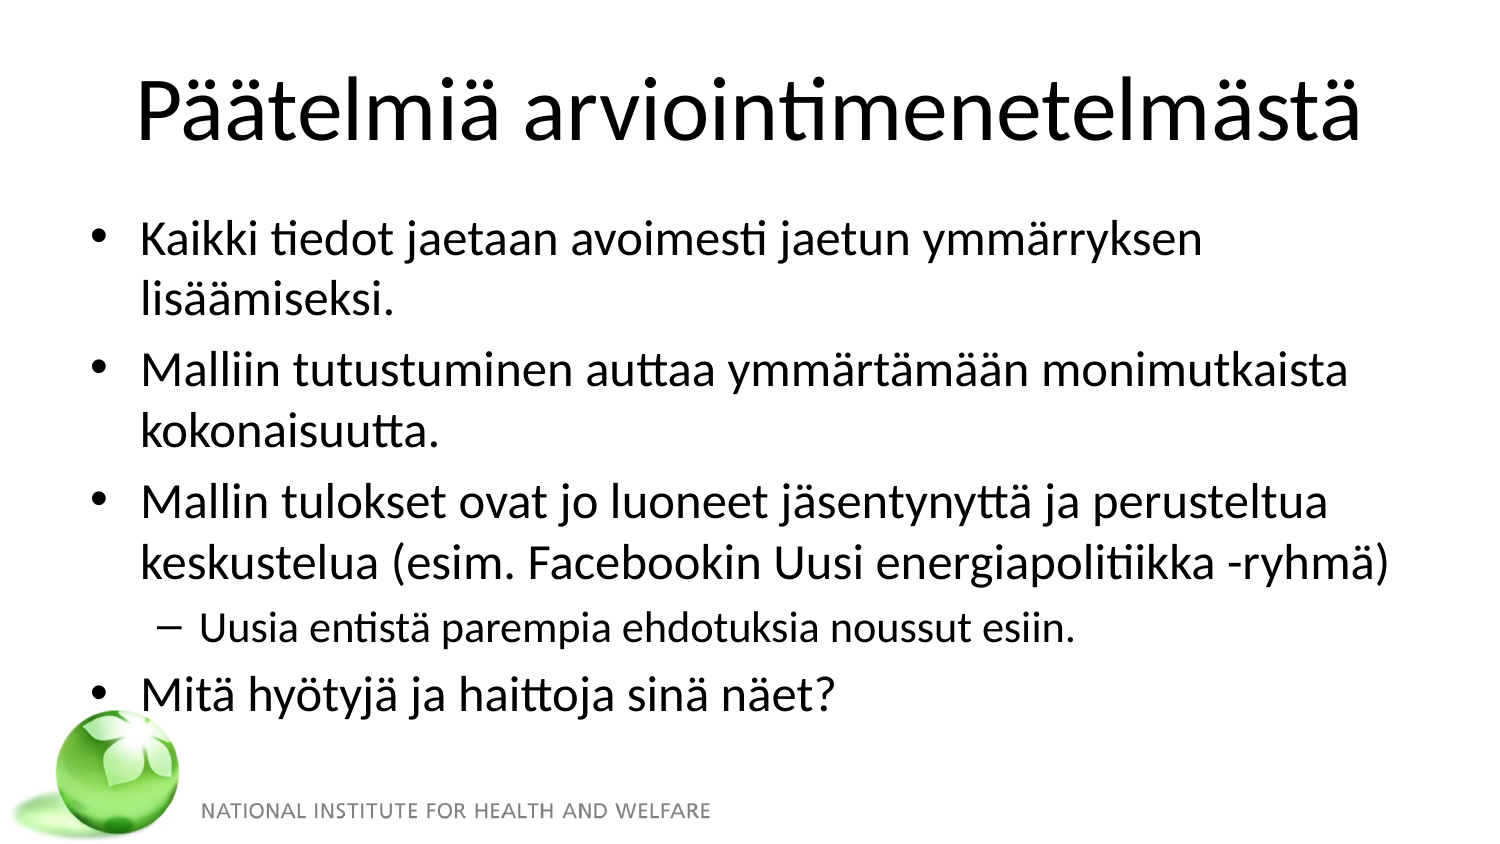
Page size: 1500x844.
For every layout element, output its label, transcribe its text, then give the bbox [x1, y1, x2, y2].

picture [196, 797, 715, 827]
picture [0, 697, 195, 844]
list Kaikki tiedot jaetaan avoimesti jaetun ymmärryksen lisäämiseksi. Malliin tutustuminen auttaa ymmärtämään monimutkaista kokonaisuutta. Mallin tulokset ovat jo luoneet jäsentynyttä ja perusteltua keskustelua (esim. Facebookin Uusi energiapolitiikka -ryhmä) Uusia entistä parempia ehdotuksia noussut esiin. Mitä hyötyjä ja haittoja sinä näet? [75, 196, 1425, 754]
title Päätelmiä arviointimenetelmästä [75, 33, 1425, 175]
